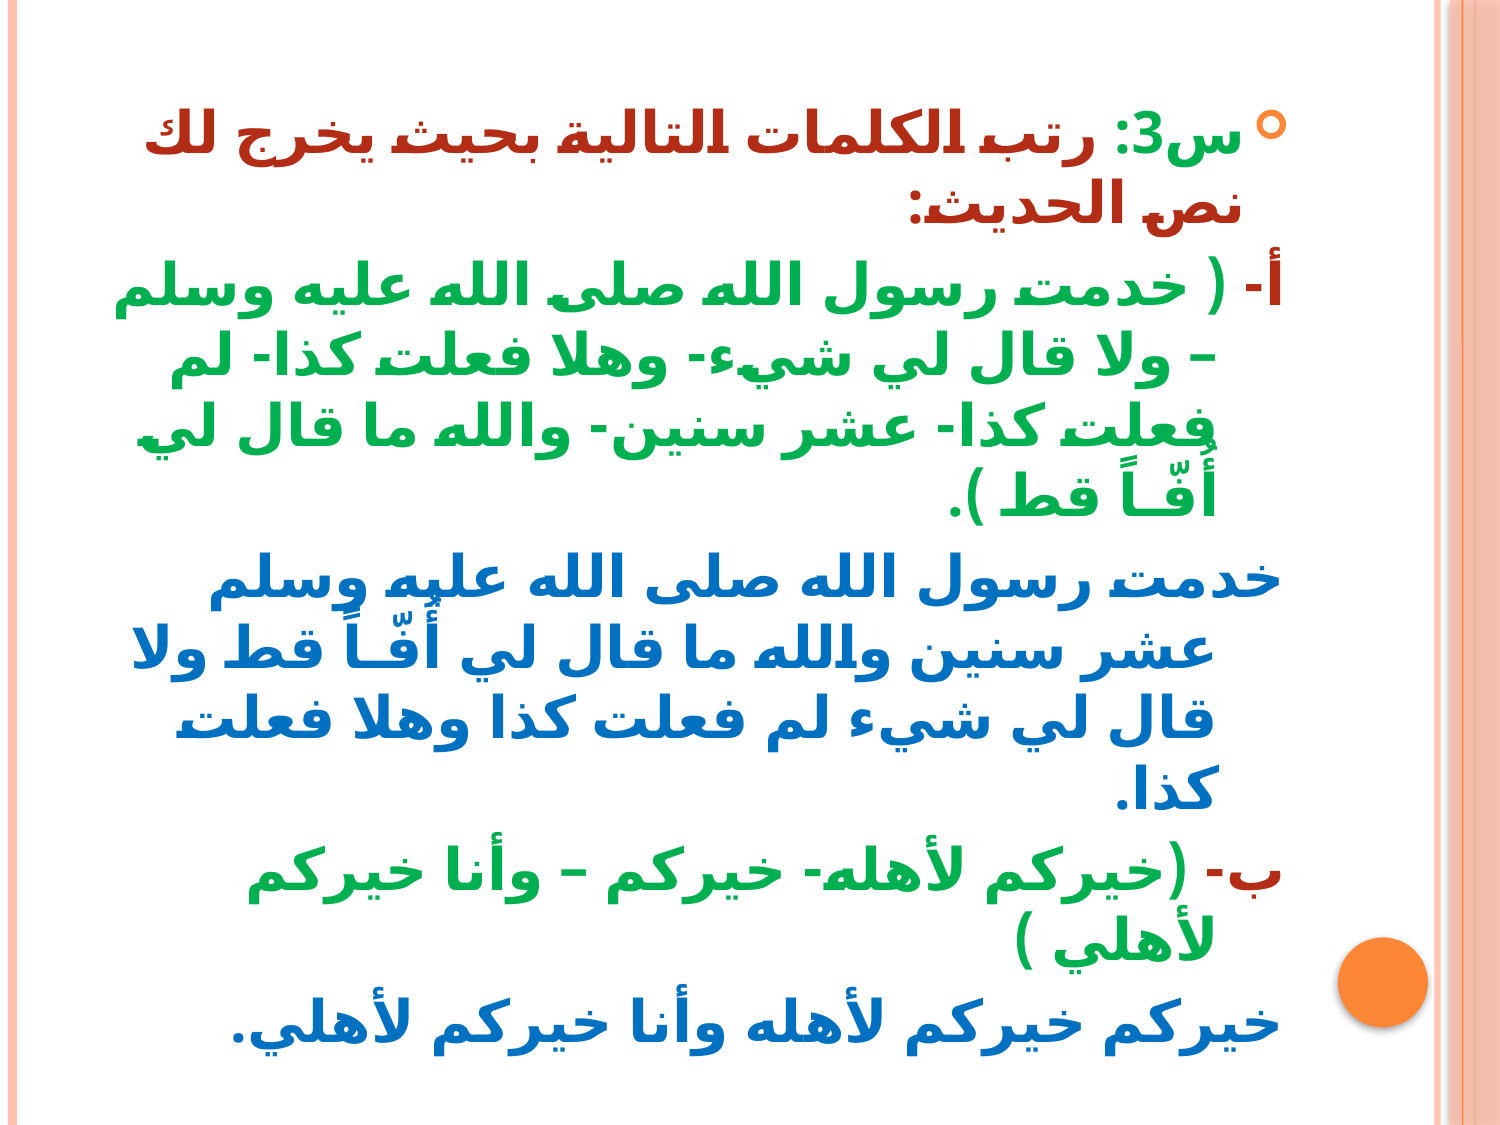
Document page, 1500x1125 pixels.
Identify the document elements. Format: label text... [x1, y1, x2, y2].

list س3: رتب الكلمات التالية بحيث يخرج لك نص الحديث: أ- ( خدمت رسول الله صلى الله عليه وسلم – ولا قال لي شيء- وهلا فعلت كذا- لم فعلت كذا- عشر سنين- والله ما قال لي أُفّـاً قط ). خدمت رسول الله صلى الله عليه وسلم عشر سنين والله ما قال لي أُفّـاً قط ولا قال لي شيء لم فعلت كذا وهلا فعلت كذا. ب- (خيركم لأهله- خيركم – وأنا خيركم لأهلي ) خيركم خيركم لأهله وأنا خيركم لأهلي. [75, 87, 1300, 1062]
